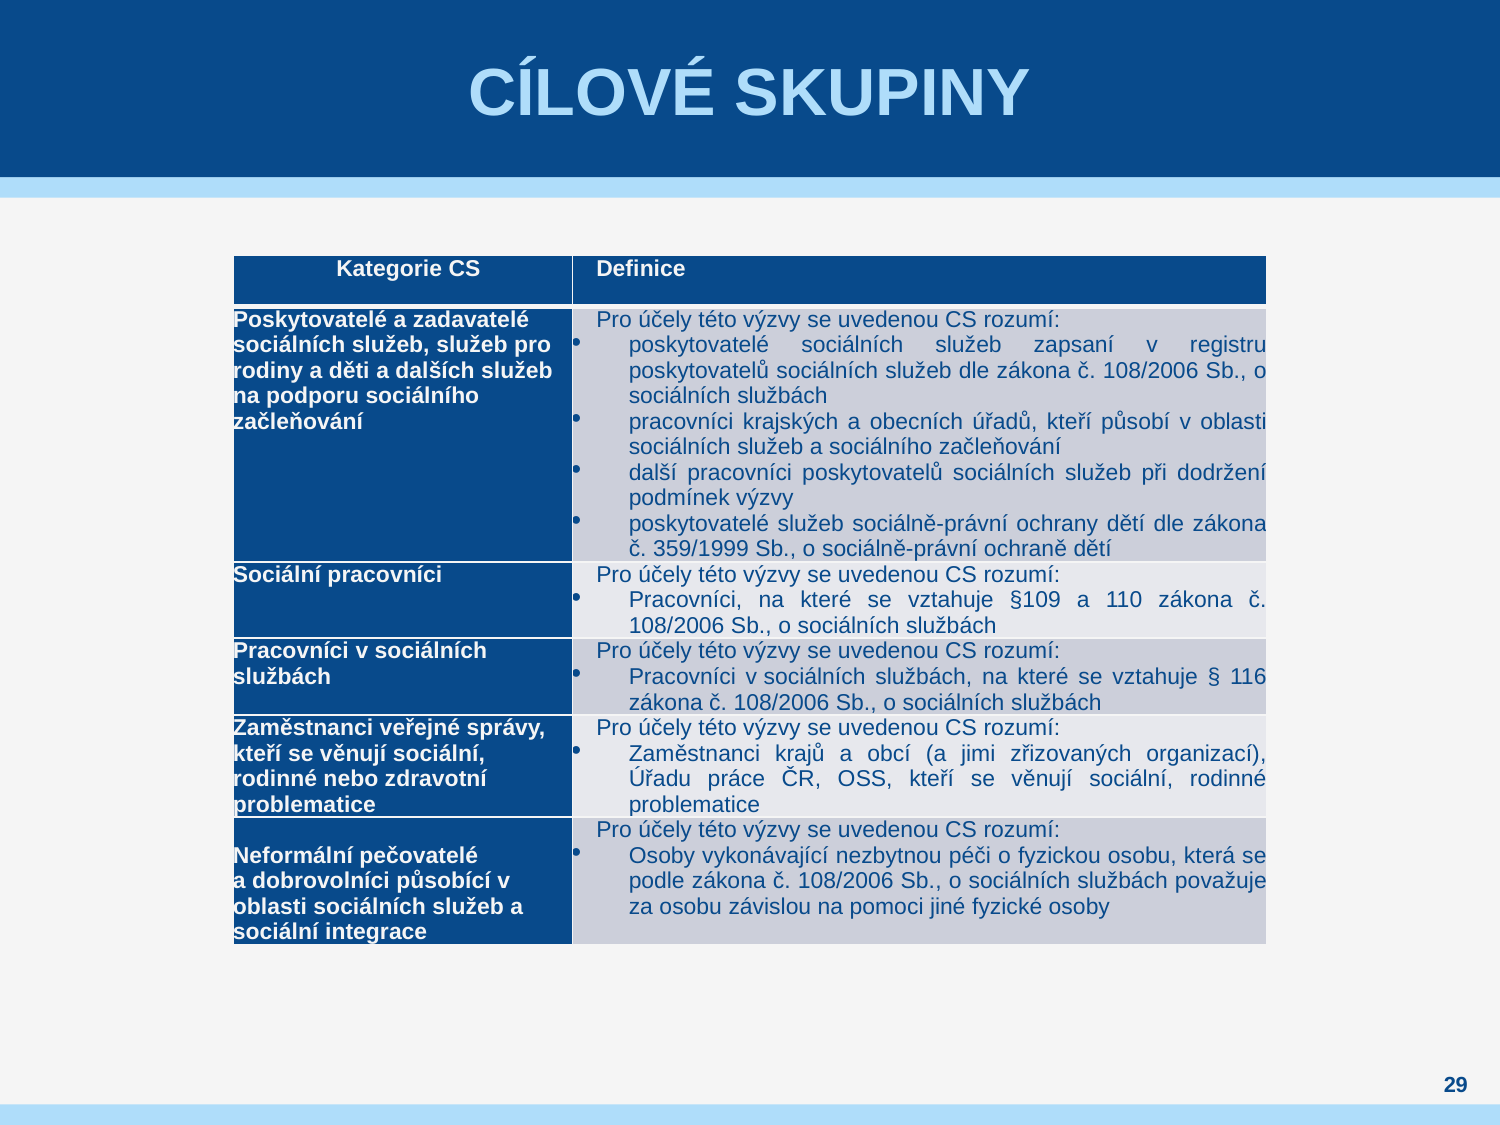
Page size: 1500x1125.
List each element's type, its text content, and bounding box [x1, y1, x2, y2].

table_header Definice [573, 256, 1266, 304]
table_cell Poskytovatelé a zadavatelé sociálních služeb, služeb pro rodiny a děti a dalších služeb na podporu sociálního začleňování [234, 309, 572, 561]
table_cell Sociální pracovníci [234, 563, 572, 637]
table_cell Pro účely této výzvy se uvedenou CS rozumí: poskytovatelé sociálních služeb zapsaní v registru poskytovatelů sociálních služeb dle zákona č. 108/2006 Sb., o sociálních službách pracovníci krajských a obecních úřadů, kteří působí v oblasti sociálních služeb a sociálního začleňování další pracovníci poskytovatelů sociálních služeb při dodržení podmínek výzvy poskytovatelé služeb sociálně-právní ochrany dětí dle zákona č. 359/1999 Sb., o sociálně-právní ochraně dětí [573, 309, 1266, 561]
table_cell Pro účely této výzvy se uvedenou CS rozumí: Pracovníci v sociálních službách, na které se vztahuje § 116 zákona č. 108/2006 Sb., o sociálních službách [573, 639, 1266, 714]
table_cell Zaměstnanci veřejné správy, kteří se věnují sociální, rodinné nebo zdravotní problematice [234, 716, 572, 816]
table_cell Neformální pečovatelé a dobrovolníci působící v oblasti sociálních služeb a sociální integrace [234, 818, 572, 944]
table_cell Pro účely této výzvy se uvedenou CS rozumí: Pracovníci, na které se vztahuje §109 a 110 zákona č. 108/2006 Sb., o sociálních službách [573, 563, 1266, 637]
title Cílové skupiny [59, 0, 1441, 178]
table_cell Pracovníci v sociálních službách [234, 639, 572, 714]
table_cell Pro účely této výzvy se uvedenou CS rozumí: Osoby vykonávající nezbytnou péči o fyzickou osobu, která se podle zákona č. 108/2006 Sb., o sociálních službách považuje za osobu závislou na pomoci jiné fyzické osoby [573, 818, 1266, 944]
table_header Kategorie CS [234, 256, 572, 304]
table_cell Pro účely této výzvy se uvedenou CS rozumí: Zaměstnanci krajů a obcí (a jimi zřizovaných organizací), Úřadu práce ČR, OSS, kteří se věnují sociální, rodinné problematice [573, 716, 1266, 816]
slide_number 29 [1417, 1068, 1495, 1099]
